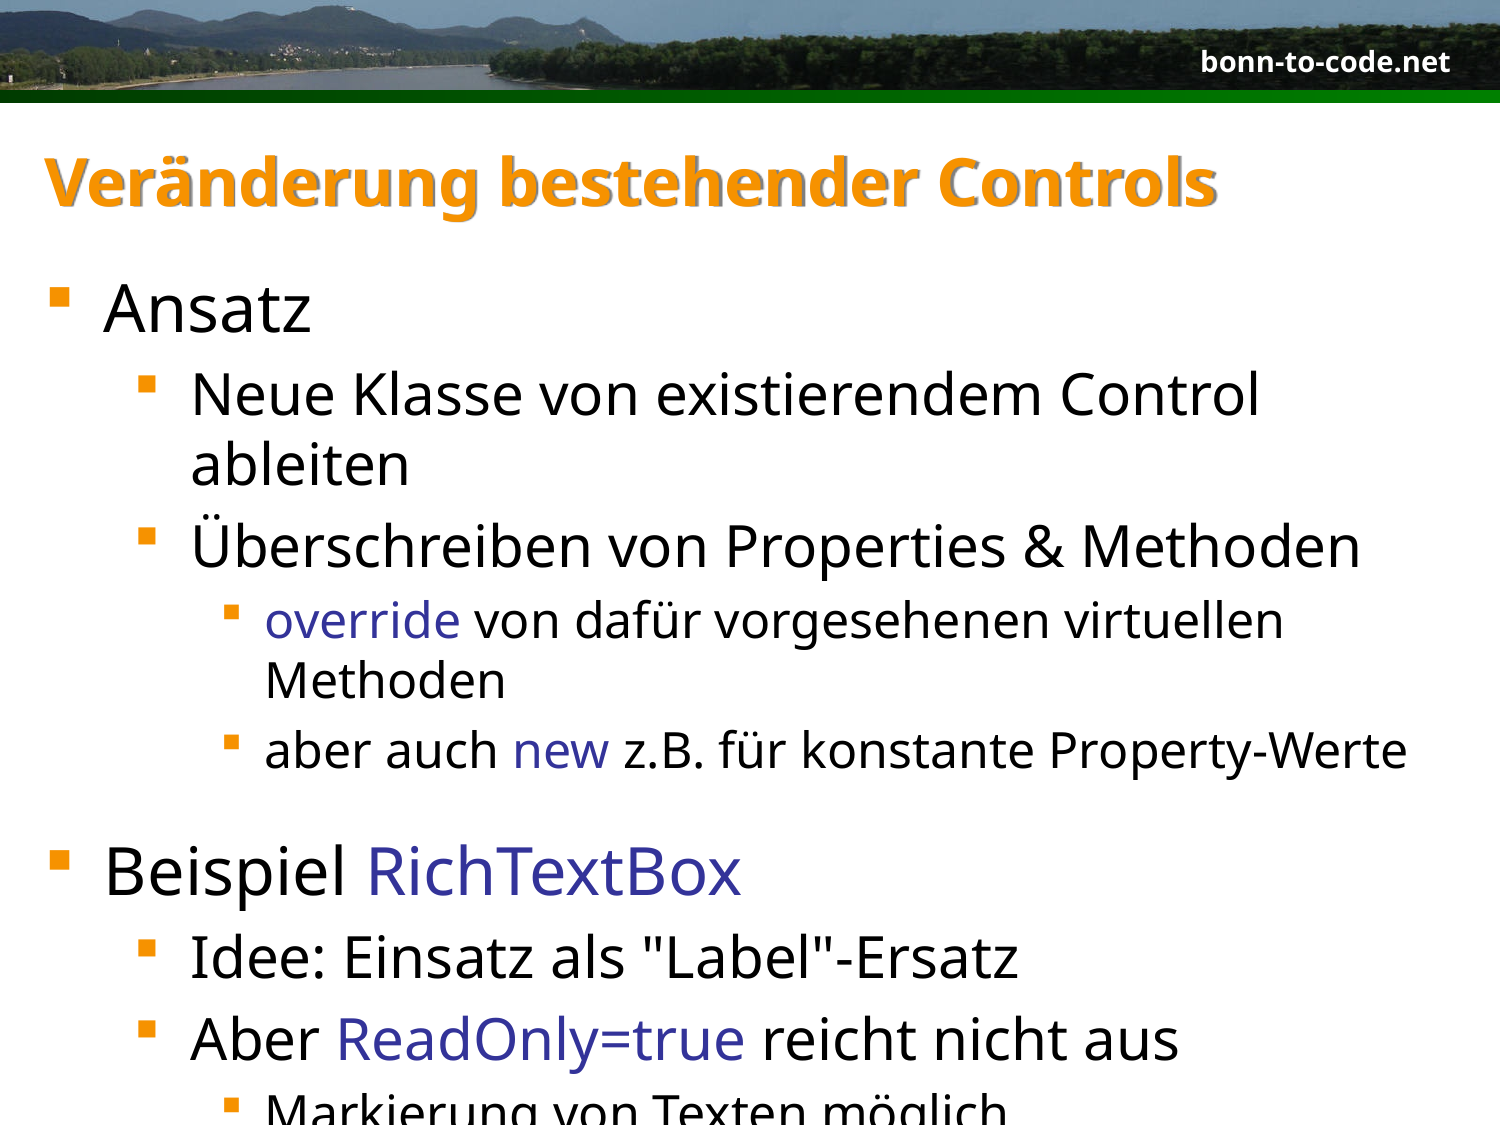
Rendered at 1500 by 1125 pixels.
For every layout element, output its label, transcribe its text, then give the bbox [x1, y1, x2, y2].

list Ansatz Neue Klasse von existierendem Control ableiten Überschreiben von Properties & Methoden override von dafür vorgesehenen virtuellen Methoden aber auch new z.B. für konstante Property-Werte Beispiel RichTextBox Idee: Einsatz als "Label"-Ersatz Aber ReadOnly=true reicht nicht aus Markierung von Texten möglich Also: Klasse ReadOnlyRichTextBox ableiten [29, 257, 1471, 1114]
title Veränderung bestehender Controls [29, 101, 1471, 257]
picture [0, 0, 1500, 90]
